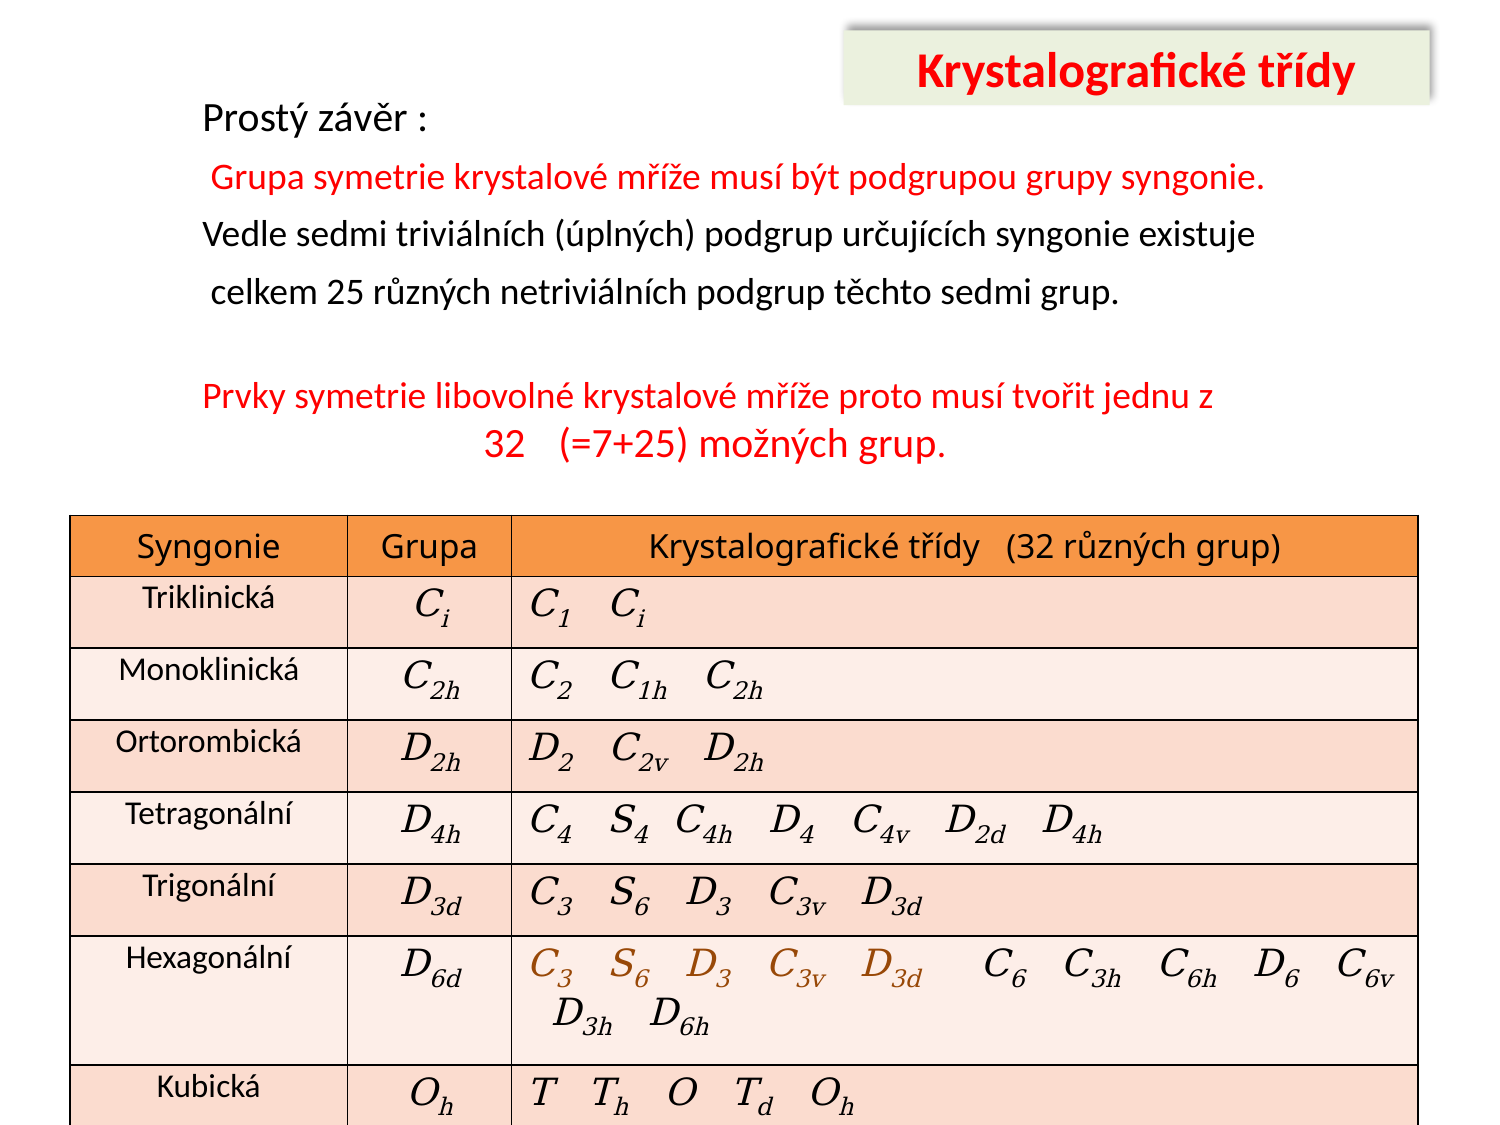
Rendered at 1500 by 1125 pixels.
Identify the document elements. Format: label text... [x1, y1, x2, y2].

table_cell C3 S6 D3 C3v D3d C6 C3h C6h D6 C6v D3h D6h [512, 937, 1417, 1064]
table_cell Triklinická [71, 577, 347, 647]
table_cell C4 S4 C4h D4 C4v D2d D4h [512, 793, 1417, 863]
table_cell C2 C1h C2h [512, 649, 1417, 719]
table_cell C2h [348, 649, 511, 719]
table_cell Oh [348, 1066, 511, 1125]
table_header Krystalografické třídy (32 různých grup) [512, 516, 1417, 576]
table_header Grupa [348, 516, 511, 576]
table_cell D3d [348, 865, 511, 935]
table_cell Kubická [71, 1066, 347, 1125]
table_cell T Th O Td Oh [512, 1066, 1417, 1125]
table_cell Hexagonální [71, 937, 347, 1064]
table_cell D6d [348, 937, 511, 1064]
table_cell Trigonální [71, 865, 347, 935]
table_cell Monoklinická [71, 649, 347, 719]
table_cell D2h [348, 721, 511, 791]
table_cell C1 Ci [512, 577, 1417, 647]
table_header Syngonie [71, 516, 347, 576]
table_cell Tetragonální [71, 793, 347, 863]
table_cell Ci [348, 577, 511, 647]
text_box Krystalografické třídy [842, 28, 1432, 107]
table_cell Ortorombická [71, 721, 347, 791]
text_box Prostý závěr : Grupa symetrie krystalové mříže musí být podgrupou grupy syngonie. Vedle sedmi triviálních (úplných) podgrup určujících syngonie existuje celkem 25 různých netriviálních podgrup těchto sedmi grup. [187, 82, 1371, 422]
table_cell D2 C2v D2h [512, 721, 1417, 791]
table_cell C3 S6 D3 C3v D3d [512, 865, 1417, 935]
table_cell D4h [348, 793, 511, 863]
text_box Prvky symetrie libovolné krystalové mříže proto musí tvořit jednu z (=7+25) možných grup. [187, 363, 1243, 515]
